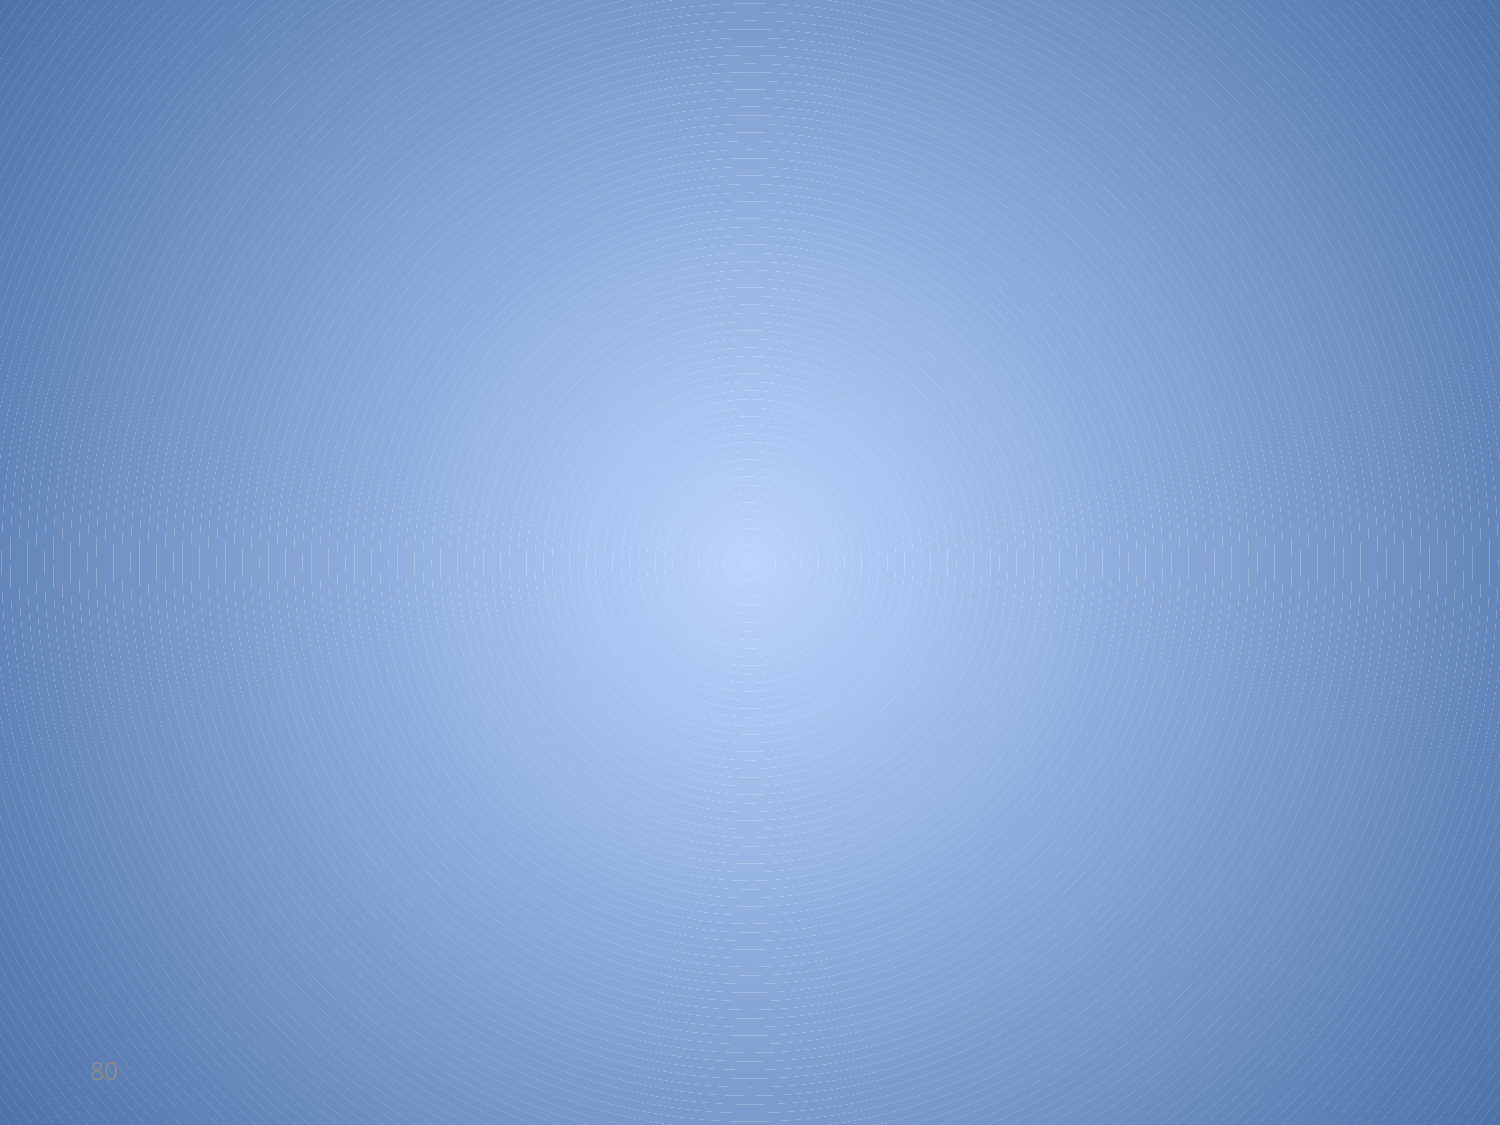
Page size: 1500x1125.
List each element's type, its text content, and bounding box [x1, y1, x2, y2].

slide_number 80 [75, 1042, 425, 1103]
